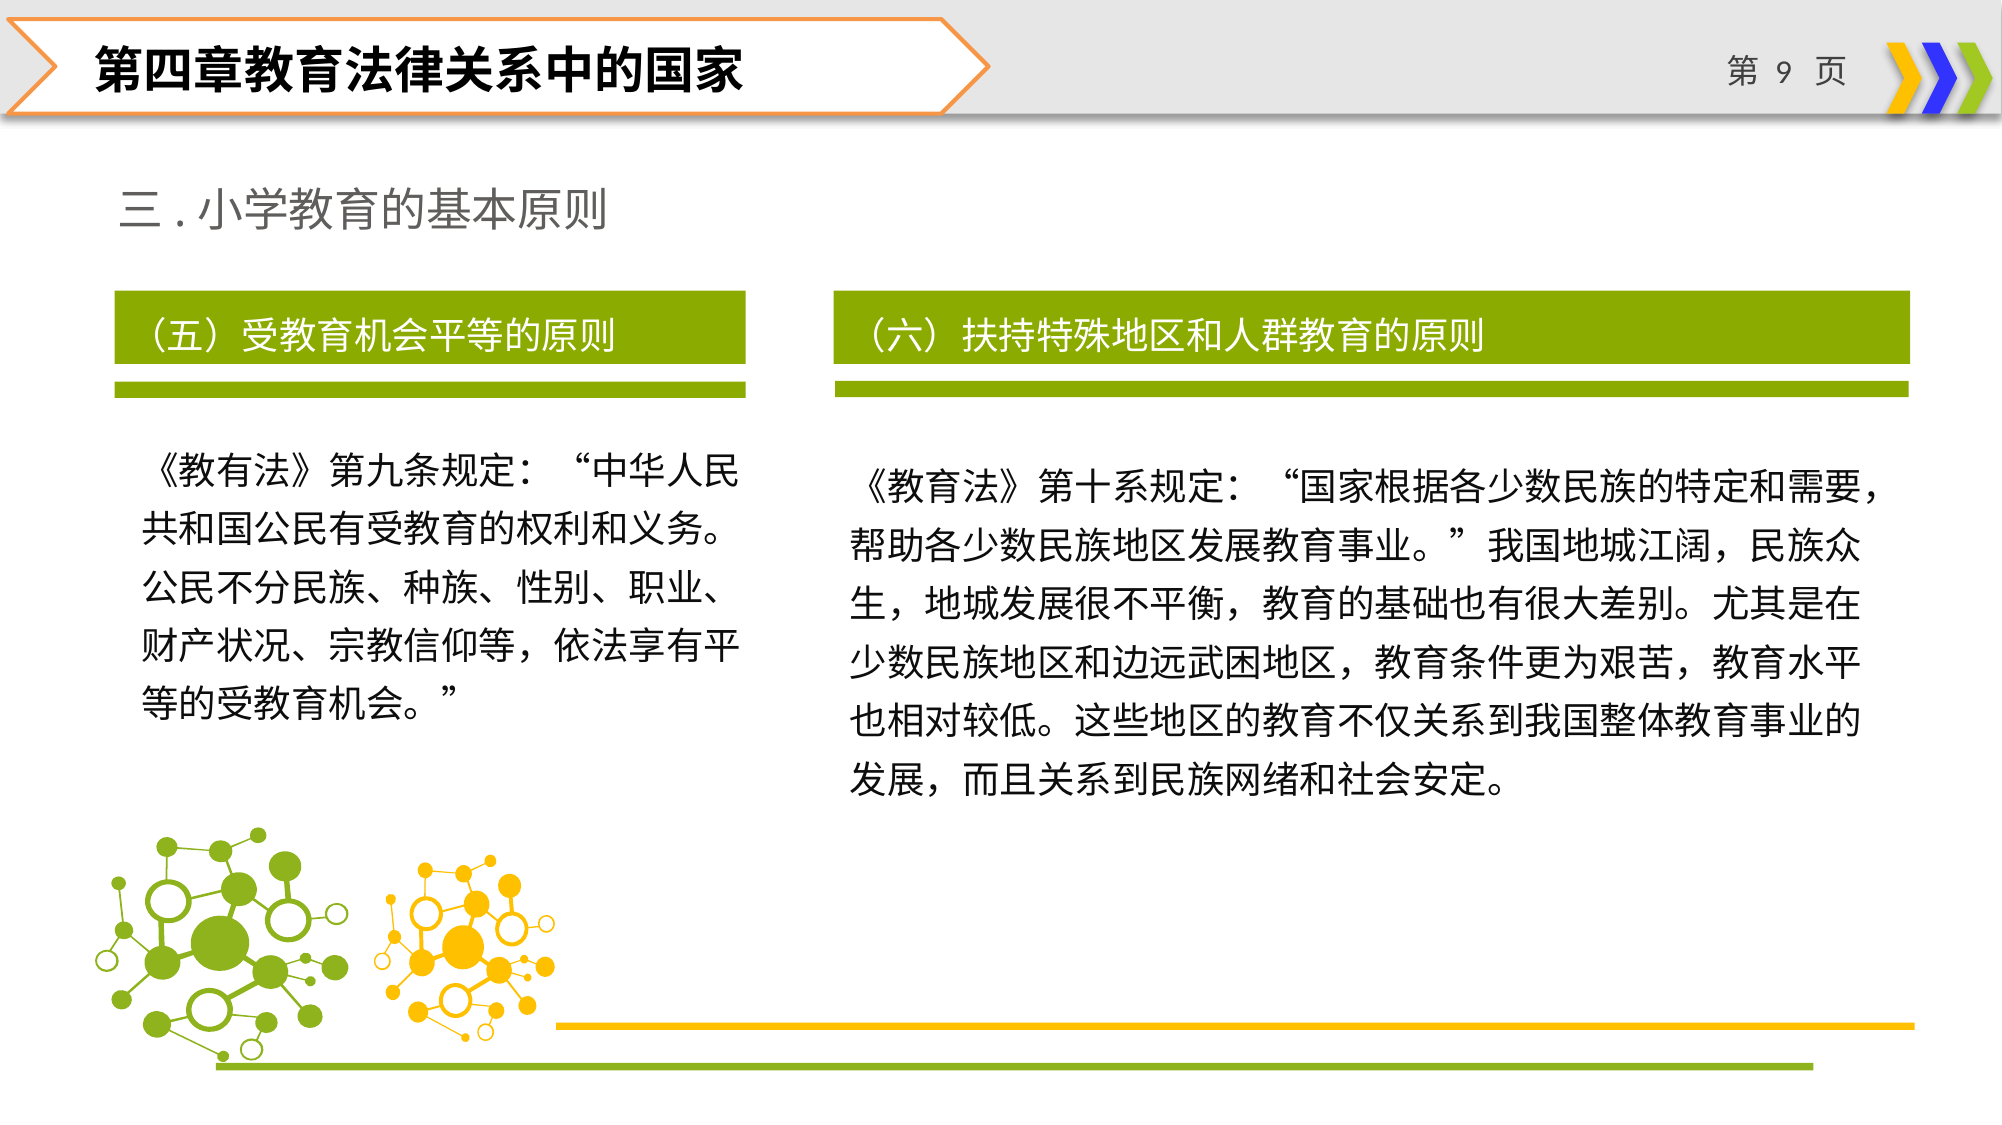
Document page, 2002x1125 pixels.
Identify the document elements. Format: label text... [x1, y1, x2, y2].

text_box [372, 853, 1915, 1044]
text_box [833, 379, 1911, 399]
text_box 《教有法》第九条规定：“中华人民共和国公民有受教育的权利和义务。公民不分民族、种族、性别、职业、财产状况、宗教信仰等，依法享有平等的受教育机会。” [126, 425, 762, 733]
text_box （六）扶持特殊地区和人群教育的原则 [833, 290, 1911, 364]
text_box [112, 380, 748, 400]
text_box （五）受教育机会平等的原则 [114, 290, 746, 364]
text_box 三.小学教育的基本原则 [102, 172, 916, 243]
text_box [93, 826, 1814, 1071]
text_box 《教育法》第十系规定：“国家根据各少数民族的特定和需要，帮助各少数民族地区发展教育事业。”我国地城江阔，民族众生，地城发展很不平衡，教育的基础也有很大差别。尤其是在少数民族地区和边远武困地区，教育条件更为艰苦，教育水平也相对较低。这些地区的教育不仅关系到我国整体教育事业的发展，而且关系到民族网绪和社会安定。 [835, 442, 1910, 808]
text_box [7, 18, 989, 114]
